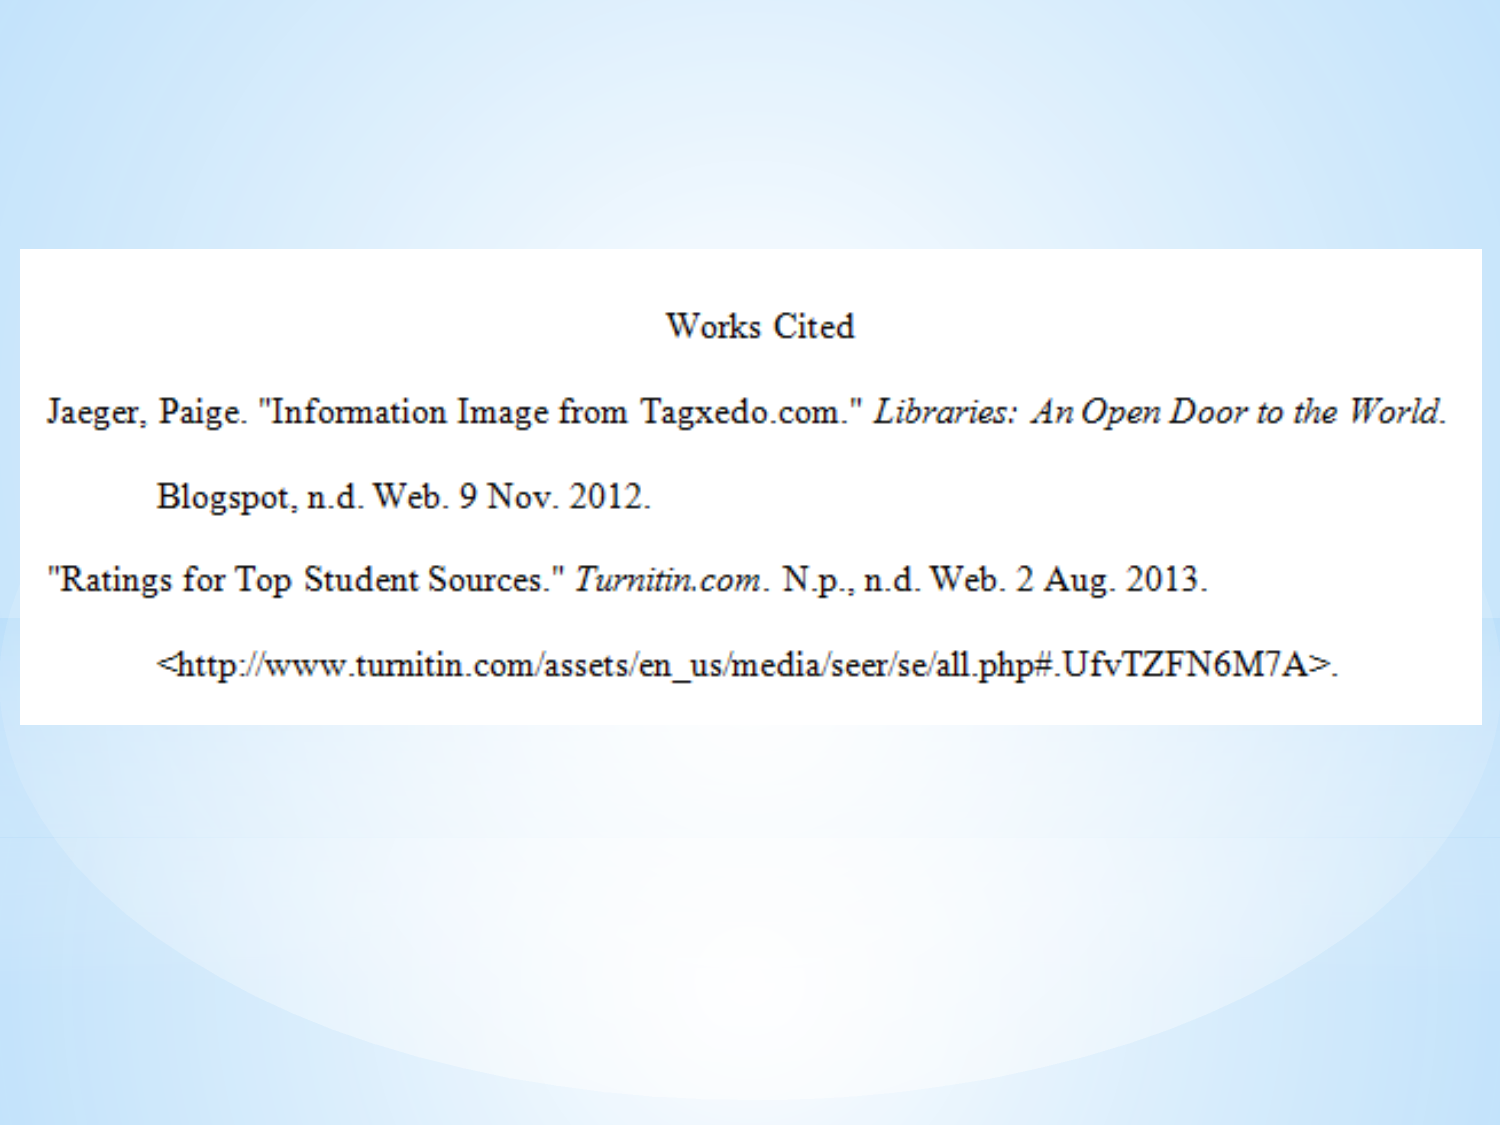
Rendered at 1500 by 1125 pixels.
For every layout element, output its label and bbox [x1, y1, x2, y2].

picture [20, 249, 1483, 725]
